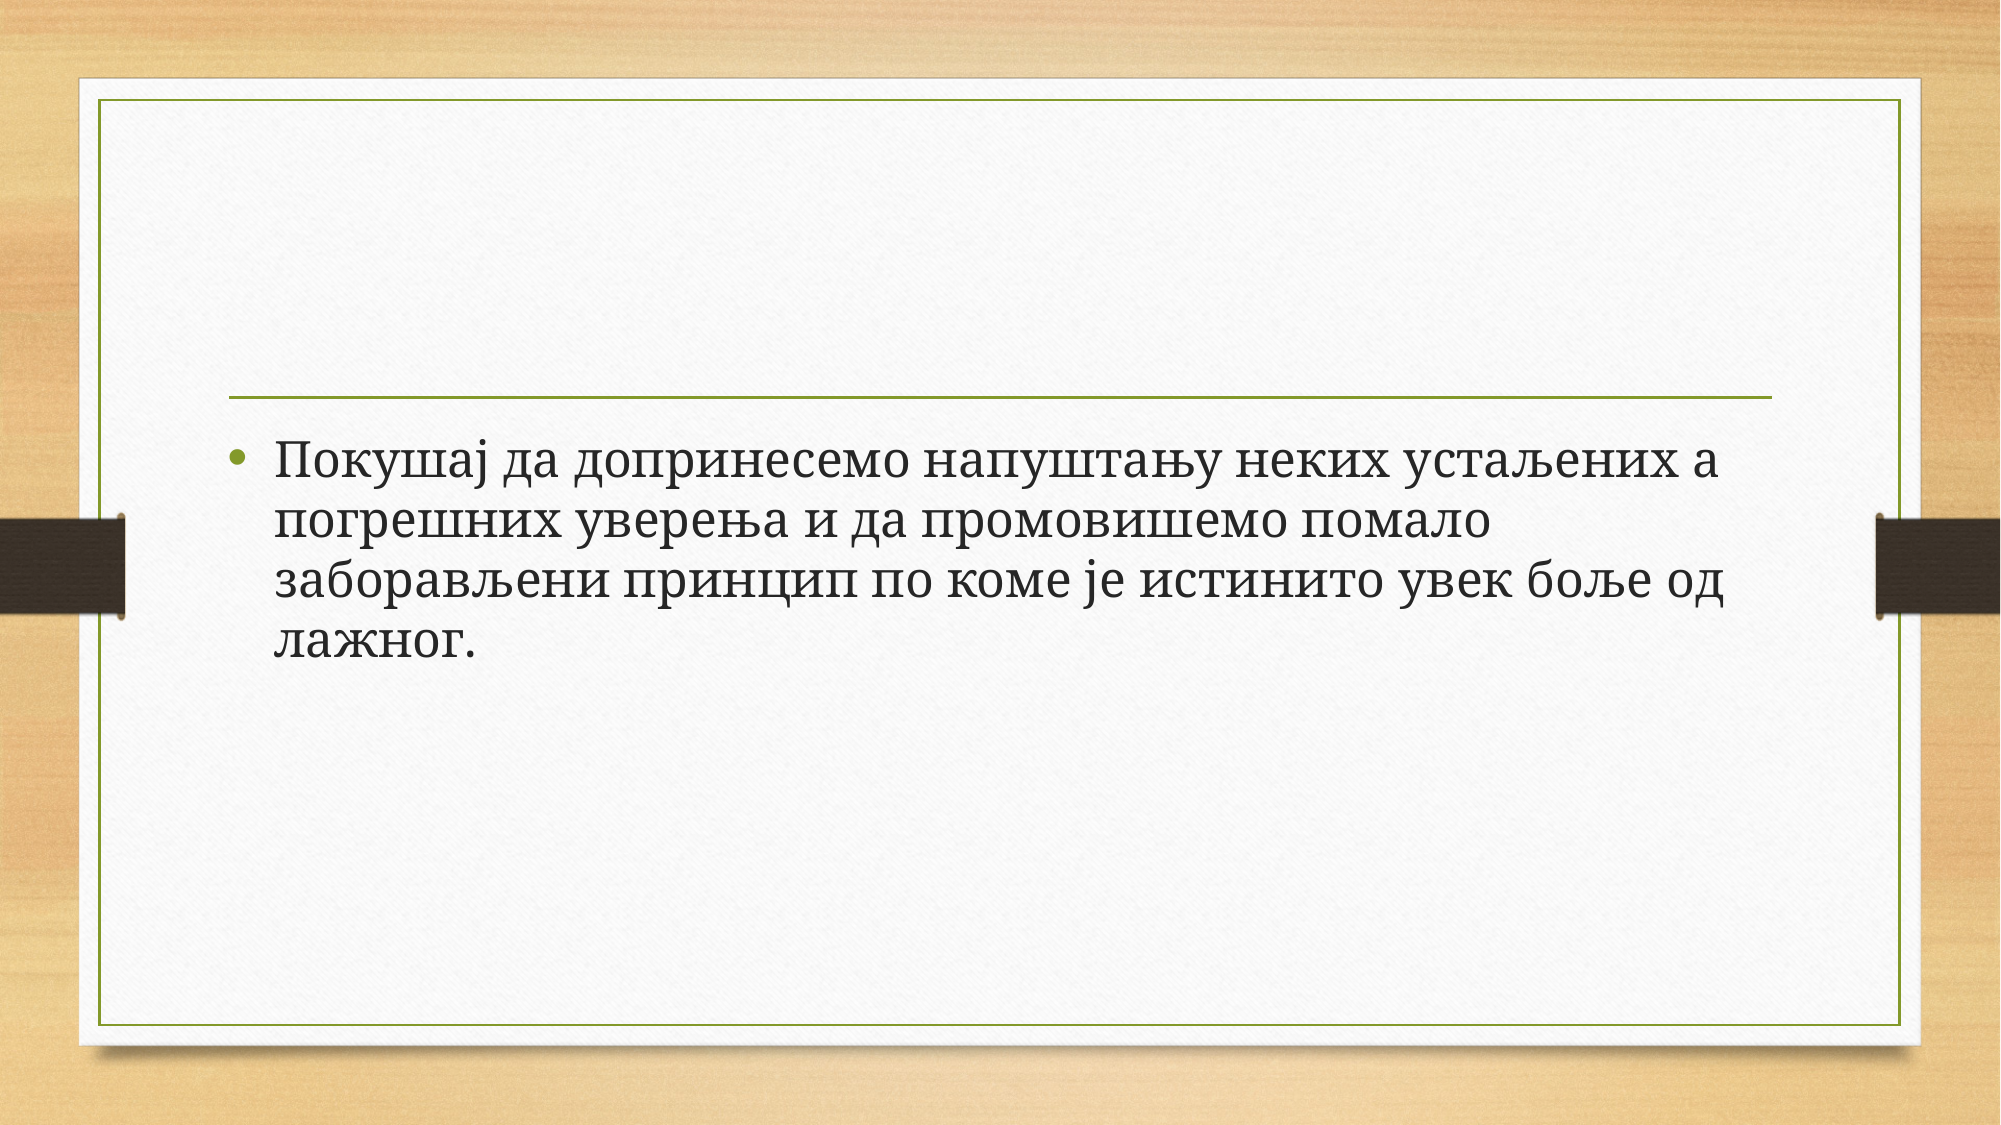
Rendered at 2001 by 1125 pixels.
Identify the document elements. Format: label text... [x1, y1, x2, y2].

picture [0, 0, 2001, 1125]
list Покушај да допринесемо напуштању неких устаљених а погрешних уверења и да промовишемо помало заборављени принцип по коме је истинито увек боље од лажног. [212, 419, 1788, 964]
